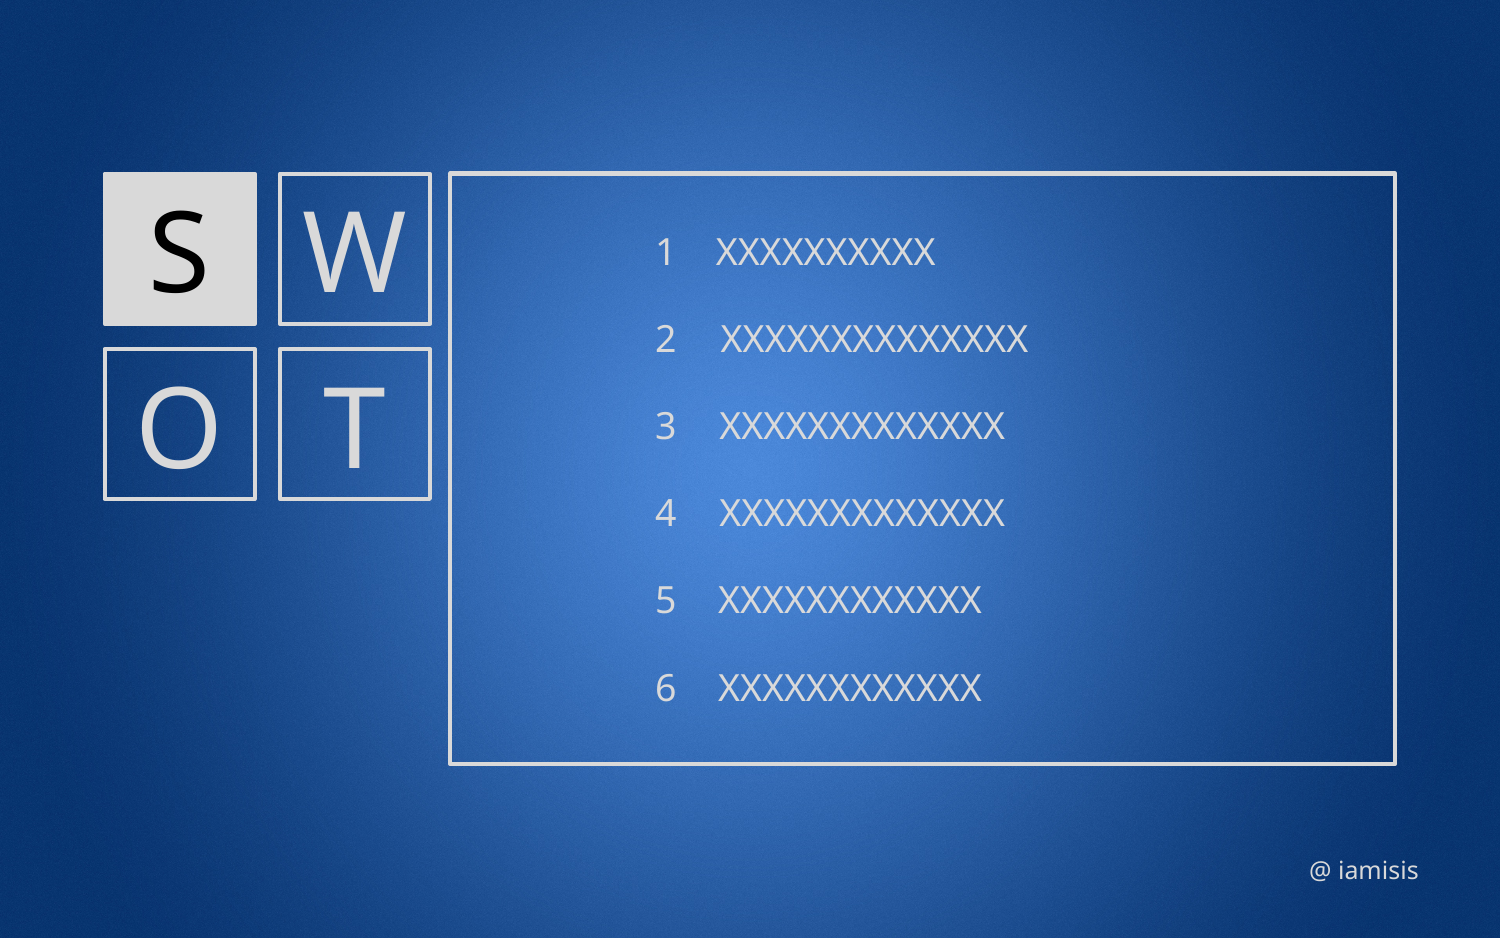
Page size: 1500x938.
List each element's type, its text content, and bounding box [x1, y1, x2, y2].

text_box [104, 172, 1396, 765]
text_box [640, 220, 1062, 718]
text_box @ iamisis [1294, 846, 1434, 892]
picture [0, 0, 1500, 938]
